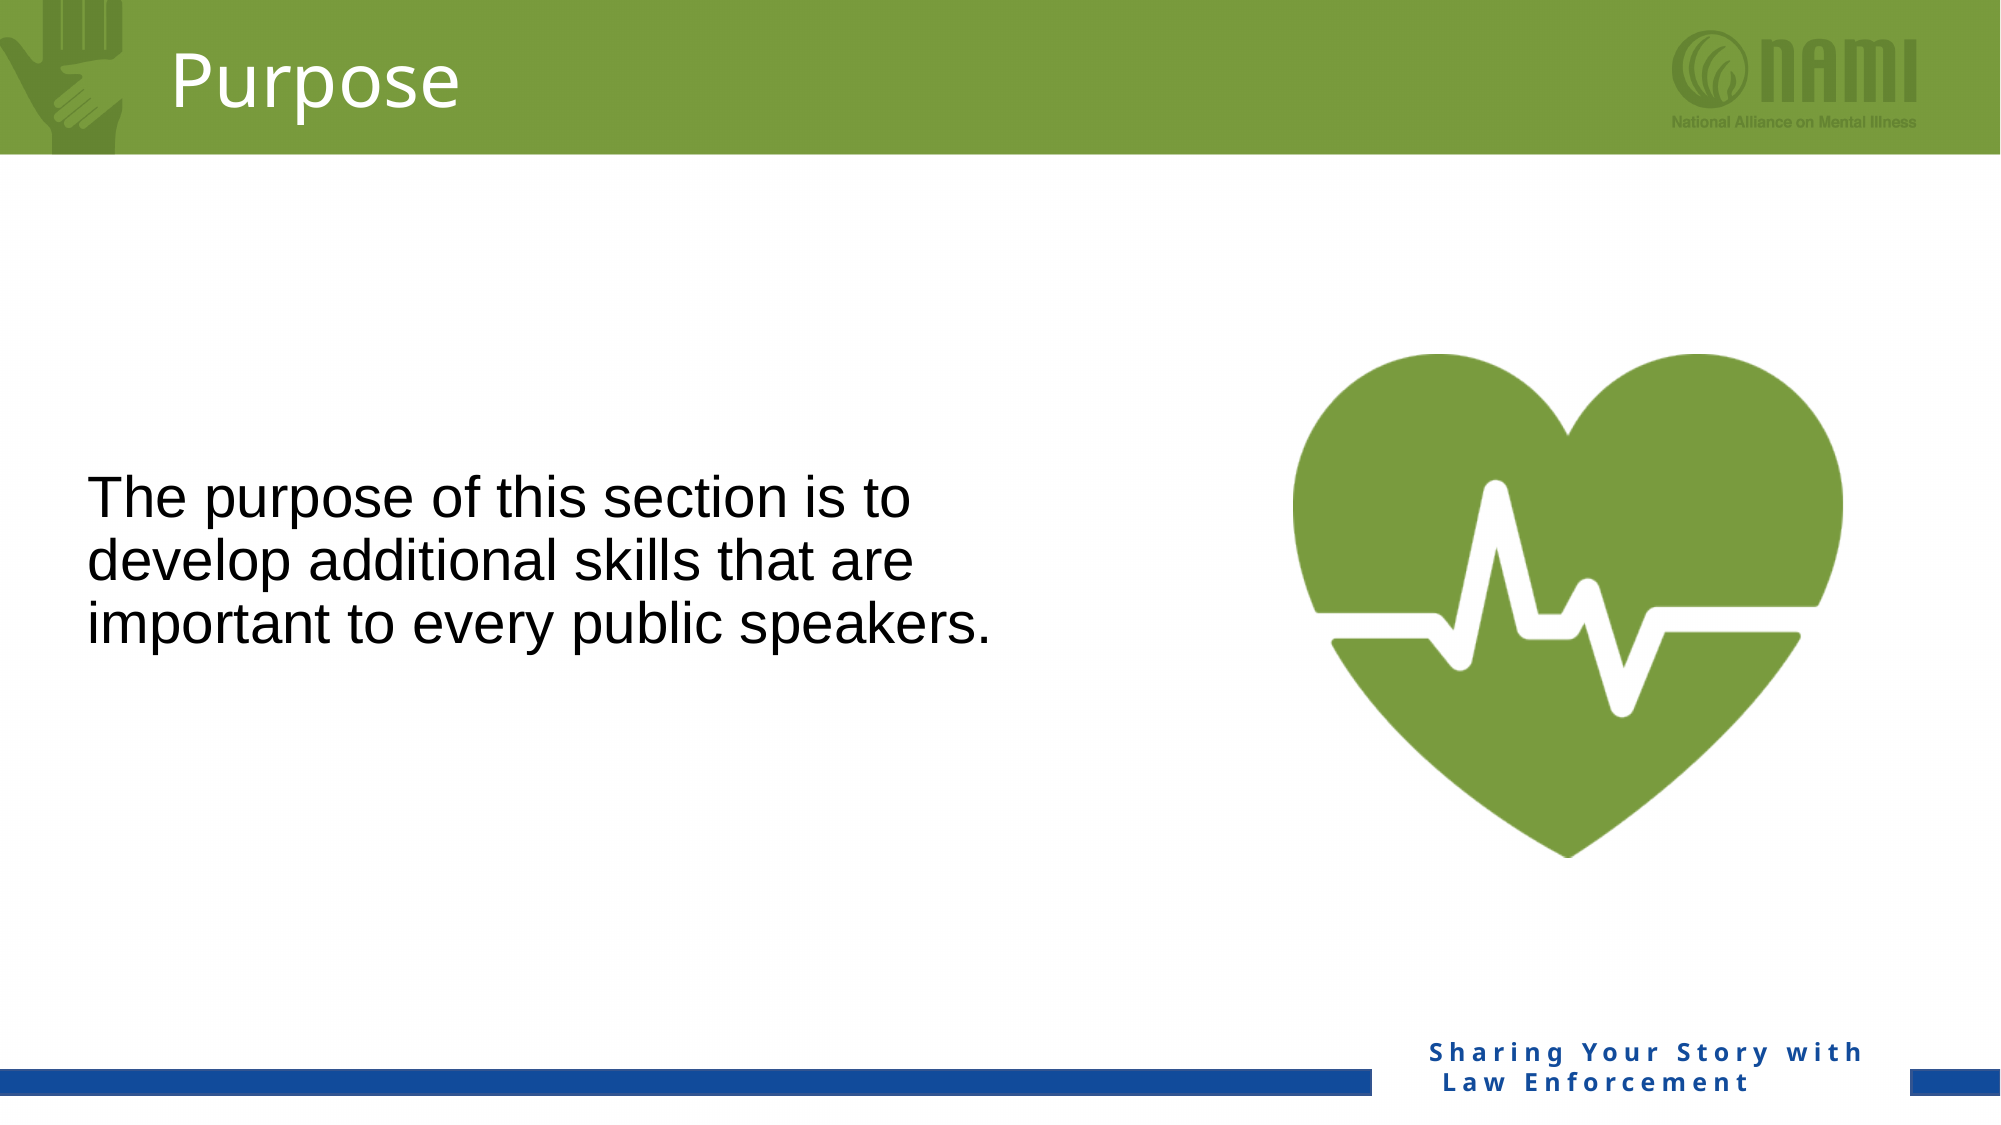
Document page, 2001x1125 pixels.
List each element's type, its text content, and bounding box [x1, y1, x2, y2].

picture [0, 0, 2001, 1125]
title Purpose [154, 6, 1863, 161]
footer Sharing Your Story with Law Enforcement [1391, 1036, 1913, 1097]
list The purpose of this section is to develop additional skills that are important to every public speakers. [72, 459, 1080, 1014]
